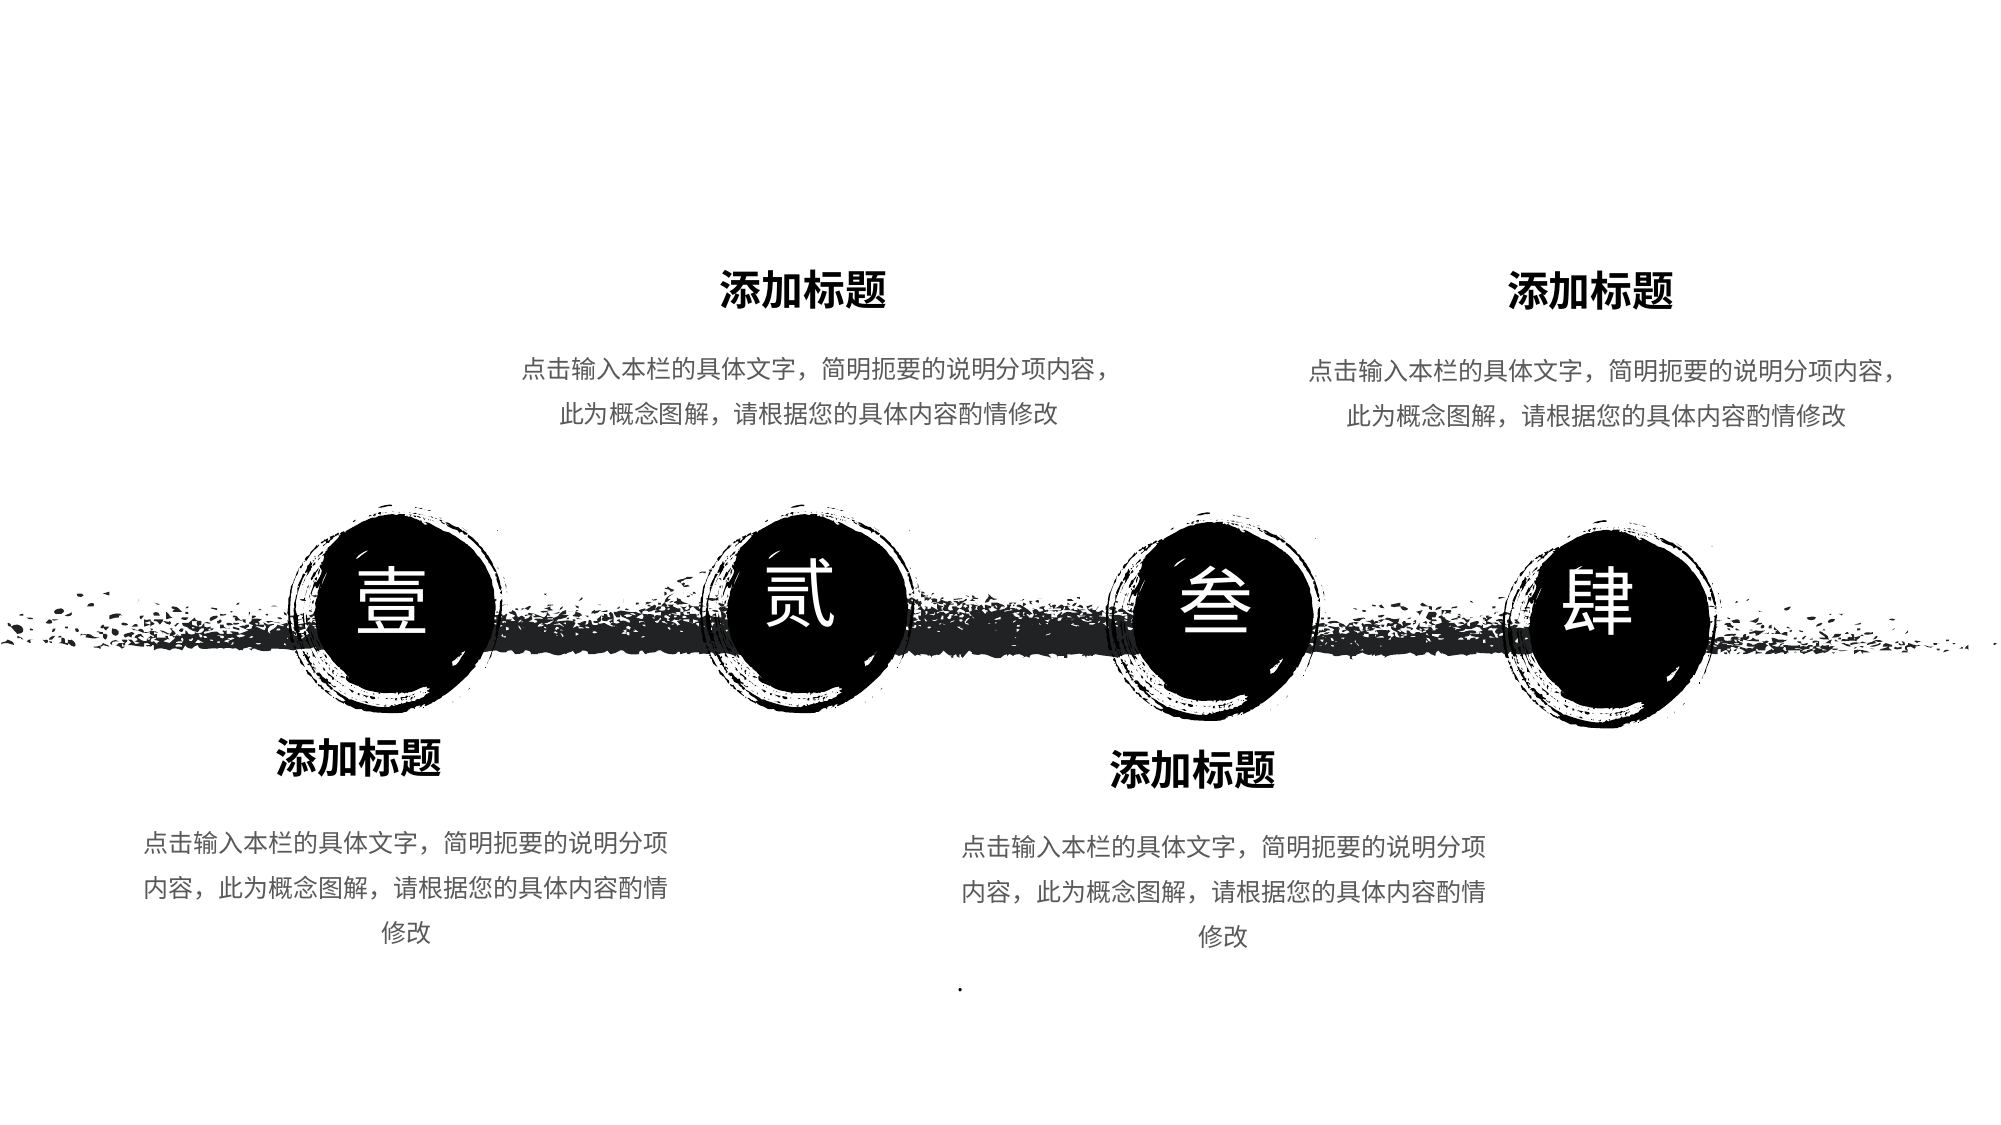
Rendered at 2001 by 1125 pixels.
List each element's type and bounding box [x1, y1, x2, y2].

text_box [1, 256, 2000, 1052]
